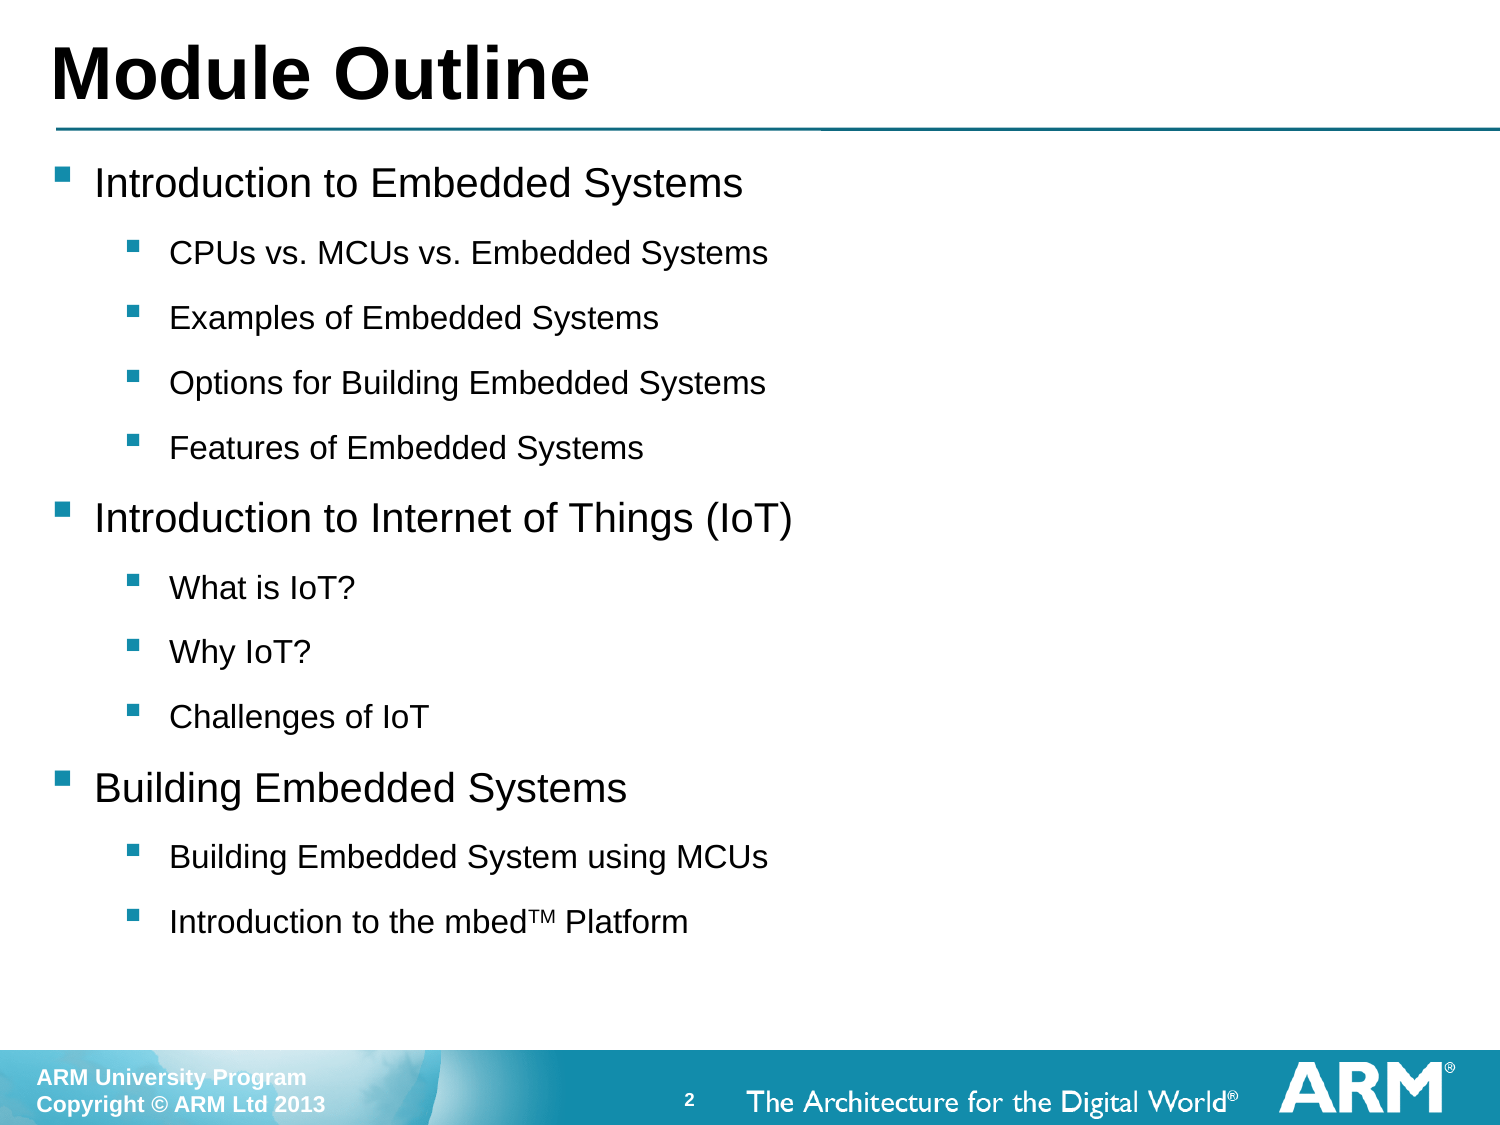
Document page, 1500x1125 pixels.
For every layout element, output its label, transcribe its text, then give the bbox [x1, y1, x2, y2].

title Module Outline [35, 1, 1476, 139]
list Introduction to Embedded Systems CPUs vs. MCUs vs. Embedded Systems Examples of Embedded Systems Options for Building Embedded Systems Features of Embedded Systems Introduction to Internet of Things (IoT) What is IoT? Why IoT? Challenges of IoT Building Embedded Systems Building Embedded System using MCUs Introduction to the mbedTM Platform [35, 148, 1476, 1008]
picture [0, 780, 1500, 1125]
